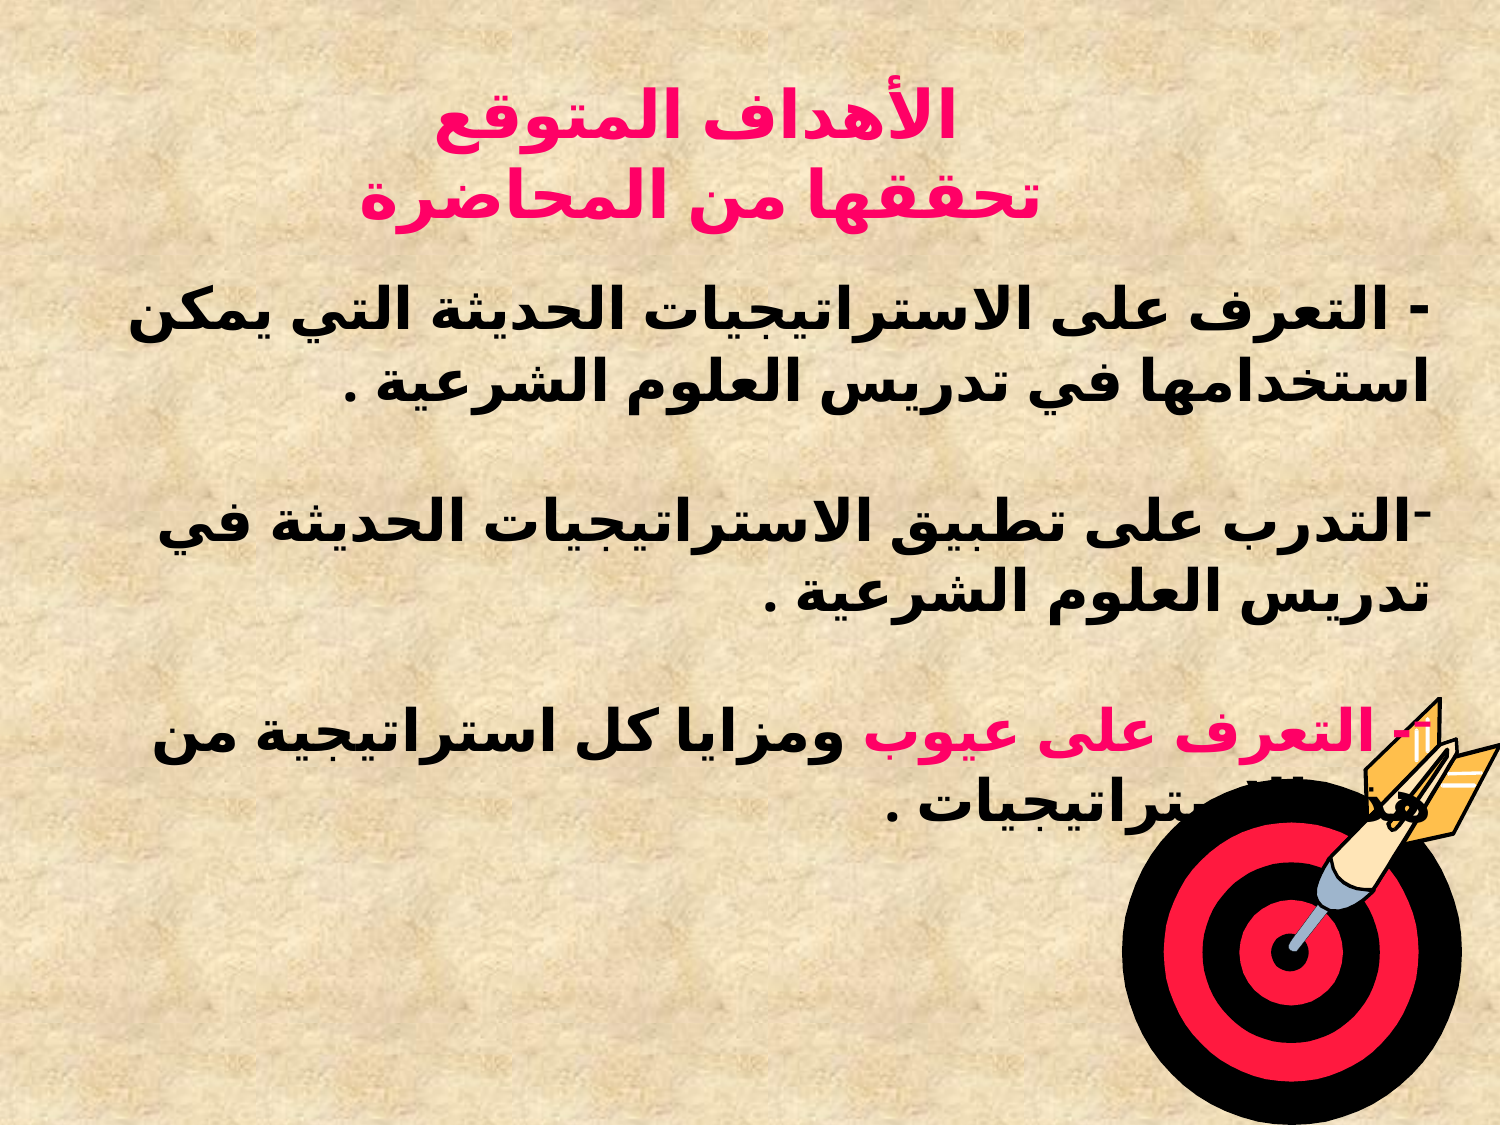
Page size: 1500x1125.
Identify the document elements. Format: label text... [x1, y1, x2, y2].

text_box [1121, 697, 1500, 1125]
text_box - التعرف على الاستراتيجيات الحديثة التي يمكن استخدامها في تدريس العلوم الشرعية . التدرب على تطبيق الاستراتيجيات الحديثة في تدريس العلوم الشرعية . - التعرف على عيوب ومزايا كل استراتيجية من هذه الاستراتيجيات . [76, 255, 1447, 910]
picture [0, 0, 1500, 1125]
text_box الأهداف المتوقع تحققها من المحاضرة [301, 64, 1093, 240]
